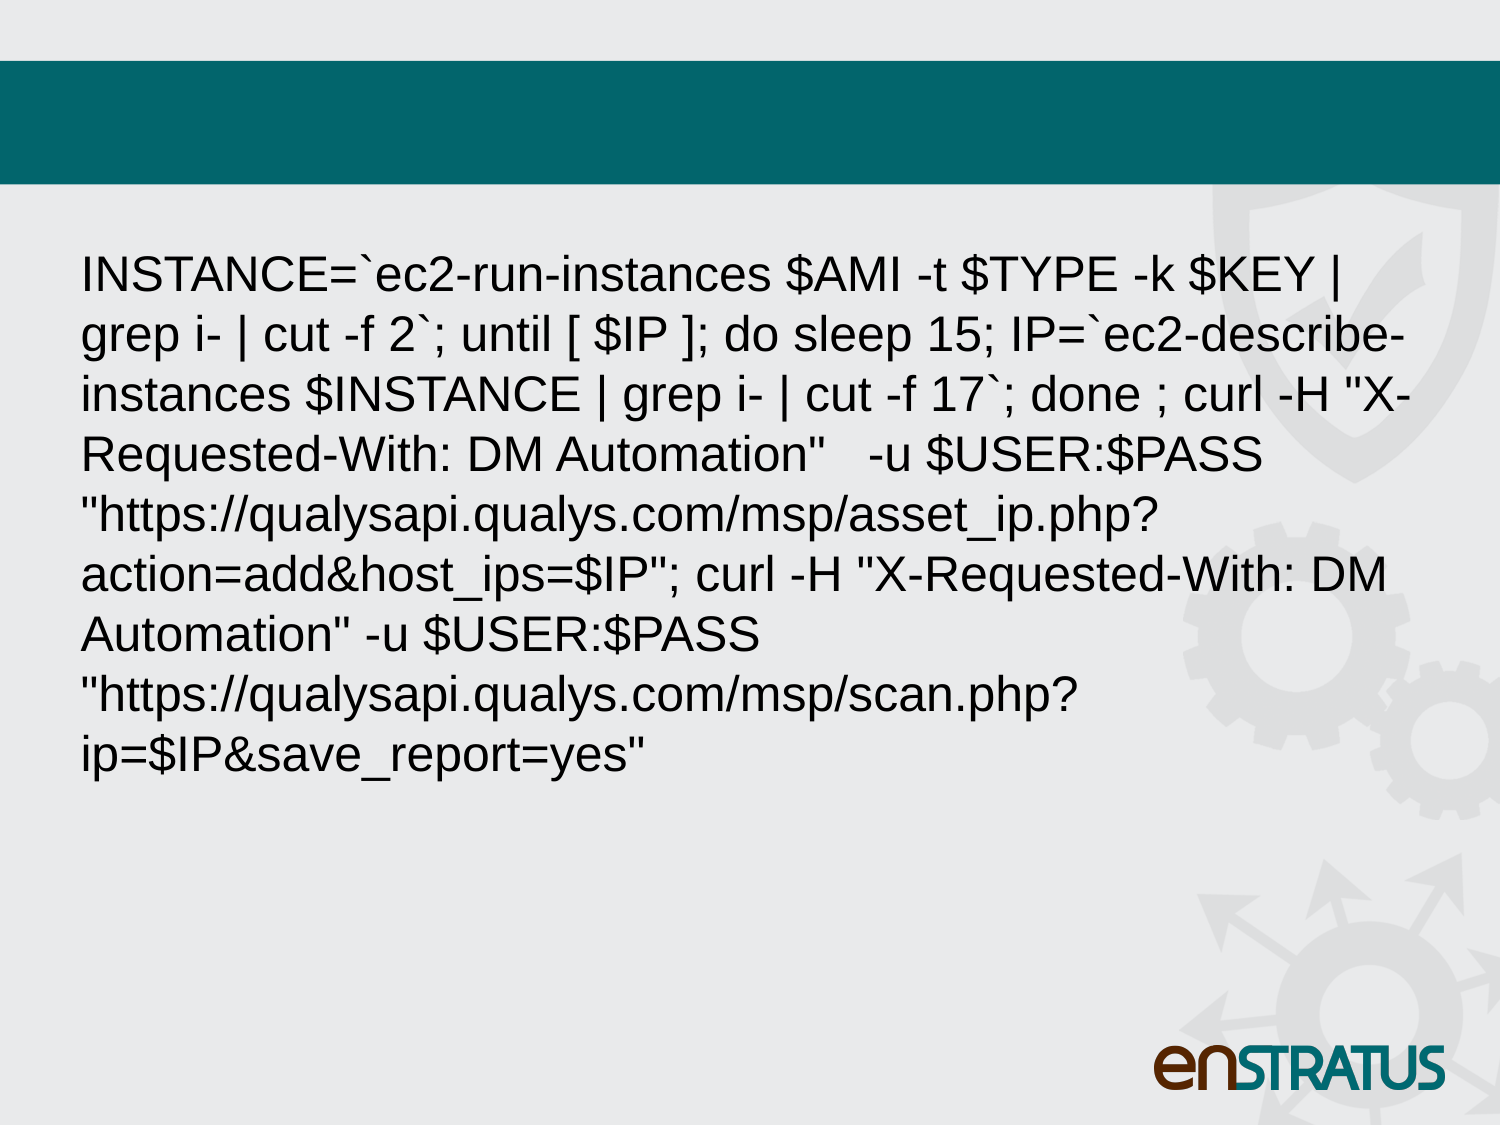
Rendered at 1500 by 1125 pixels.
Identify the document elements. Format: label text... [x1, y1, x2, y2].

list INSTANCE=`ec2-run-instances $AMI -t $TYPE -k $KEY | grep i- | cut -f 2`; until [ $IP ]; do sleep 15; IP=`ec2-describe-instances $INSTANCE | grep i- | cut -f 17`; done ; curl -H "X-Requested-With: DM Automation" -u $USER:$PASS "https://qualysapi.qualys.com/msp/asset_ip.php?action=add&host_ips=$IP"; curl -H "X-Requested-With: DM Automation" -u $USER:$PASS "https://qualysapi.qualys.com/msp/scan.php?ip=$IP&save_report=yes" [65, 234, 1435, 1046]
picture [0, 185, 1500, 1125]
picture [0, 0, 1500, 60]
